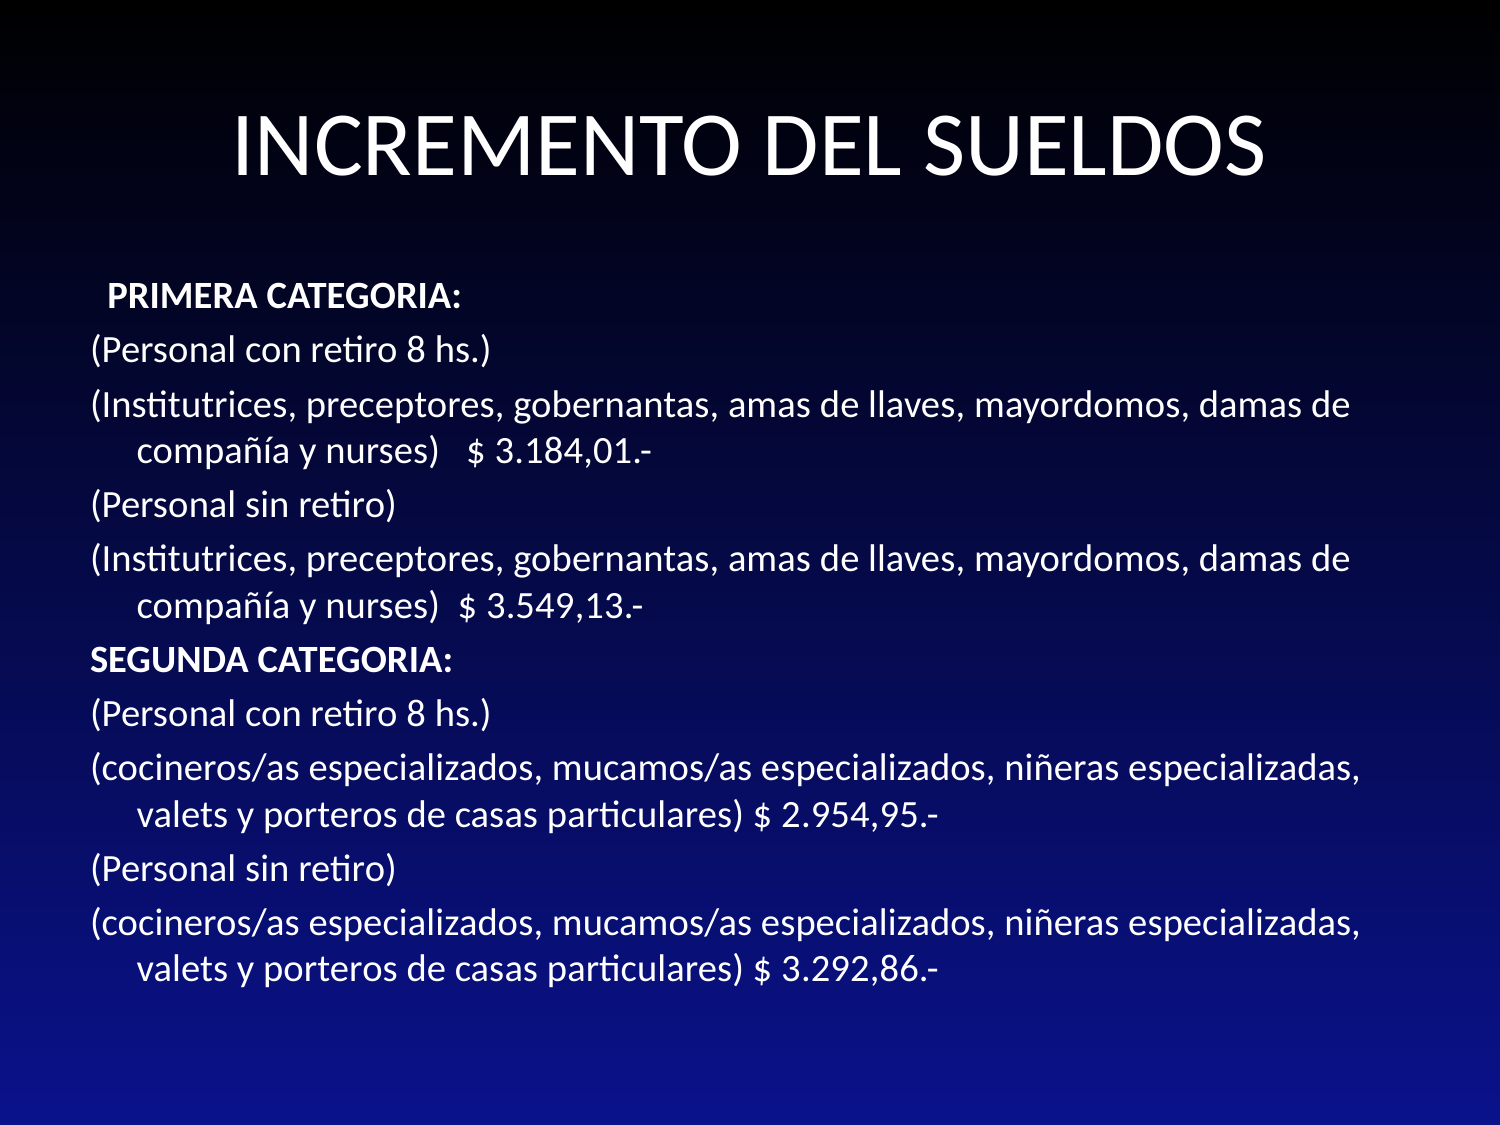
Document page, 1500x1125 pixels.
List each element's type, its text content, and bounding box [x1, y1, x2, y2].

title INCREMENTO DEL SUELDOS [74, 44, 1426, 233]
list PRIMERA CATEGORIA: (Personal con retiro 8 hs.) (Institutrices, preceptores, gobernantas, amas de llaves, mayordomos, damas de compañía y nurses) $ 3.184,01.- (Personal sin retiro) (Institutrices, preceptores, gobernantas, amas de llaves, mayordomos, damas de compañía y nurses) $ 3.549,13.- SEGUNDA CATEGORIA: (Personal con retiro 8 hs.) (cocineros/as especializados, mucamos/as especializados, niñeras especializadas, valets y porteros de casas particulares) $ 2.954,95.- (Personal sin retiro) (cocineros/as especializados, mucamos/as especializados, niñeras especializadas, valets y porteros de casas particulares) $ 3.292,86.- [74, 262, 1426, 1006]
